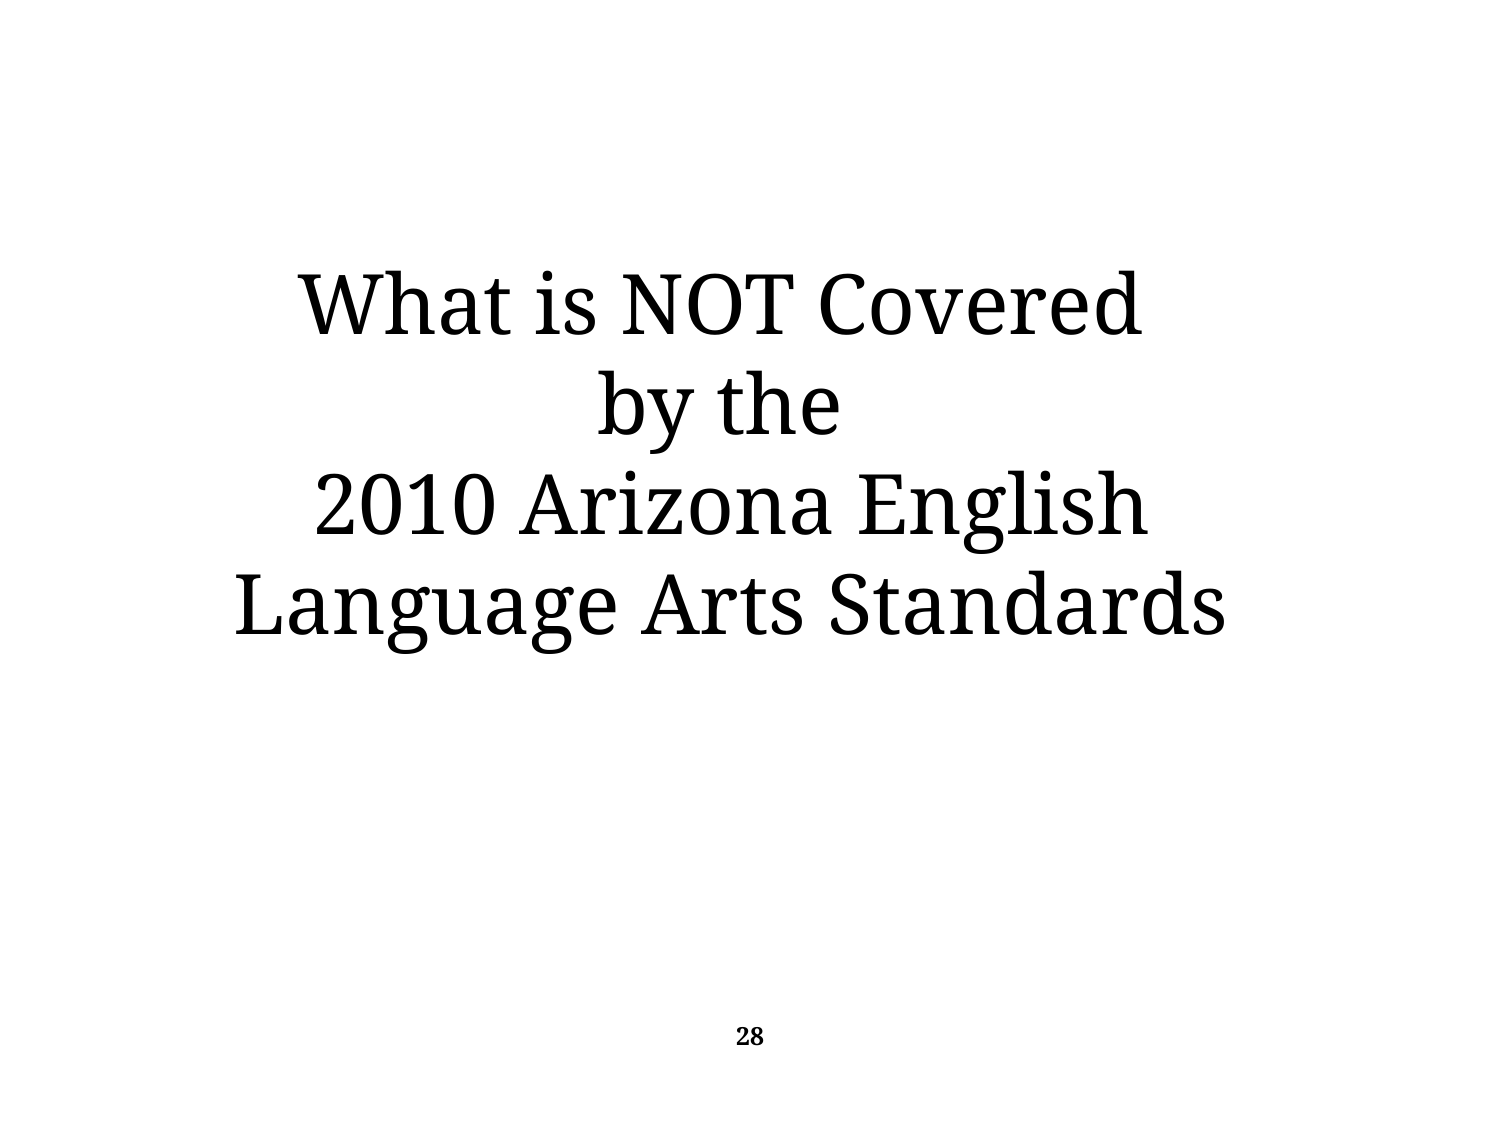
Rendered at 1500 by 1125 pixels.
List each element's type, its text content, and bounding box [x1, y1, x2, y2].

text_box What is NOT Covered by the 2010 Arizona English Language Arts Standards [150, 243, 1313, 659]
slide_number 28 [662, 1012, 838, 1063]
